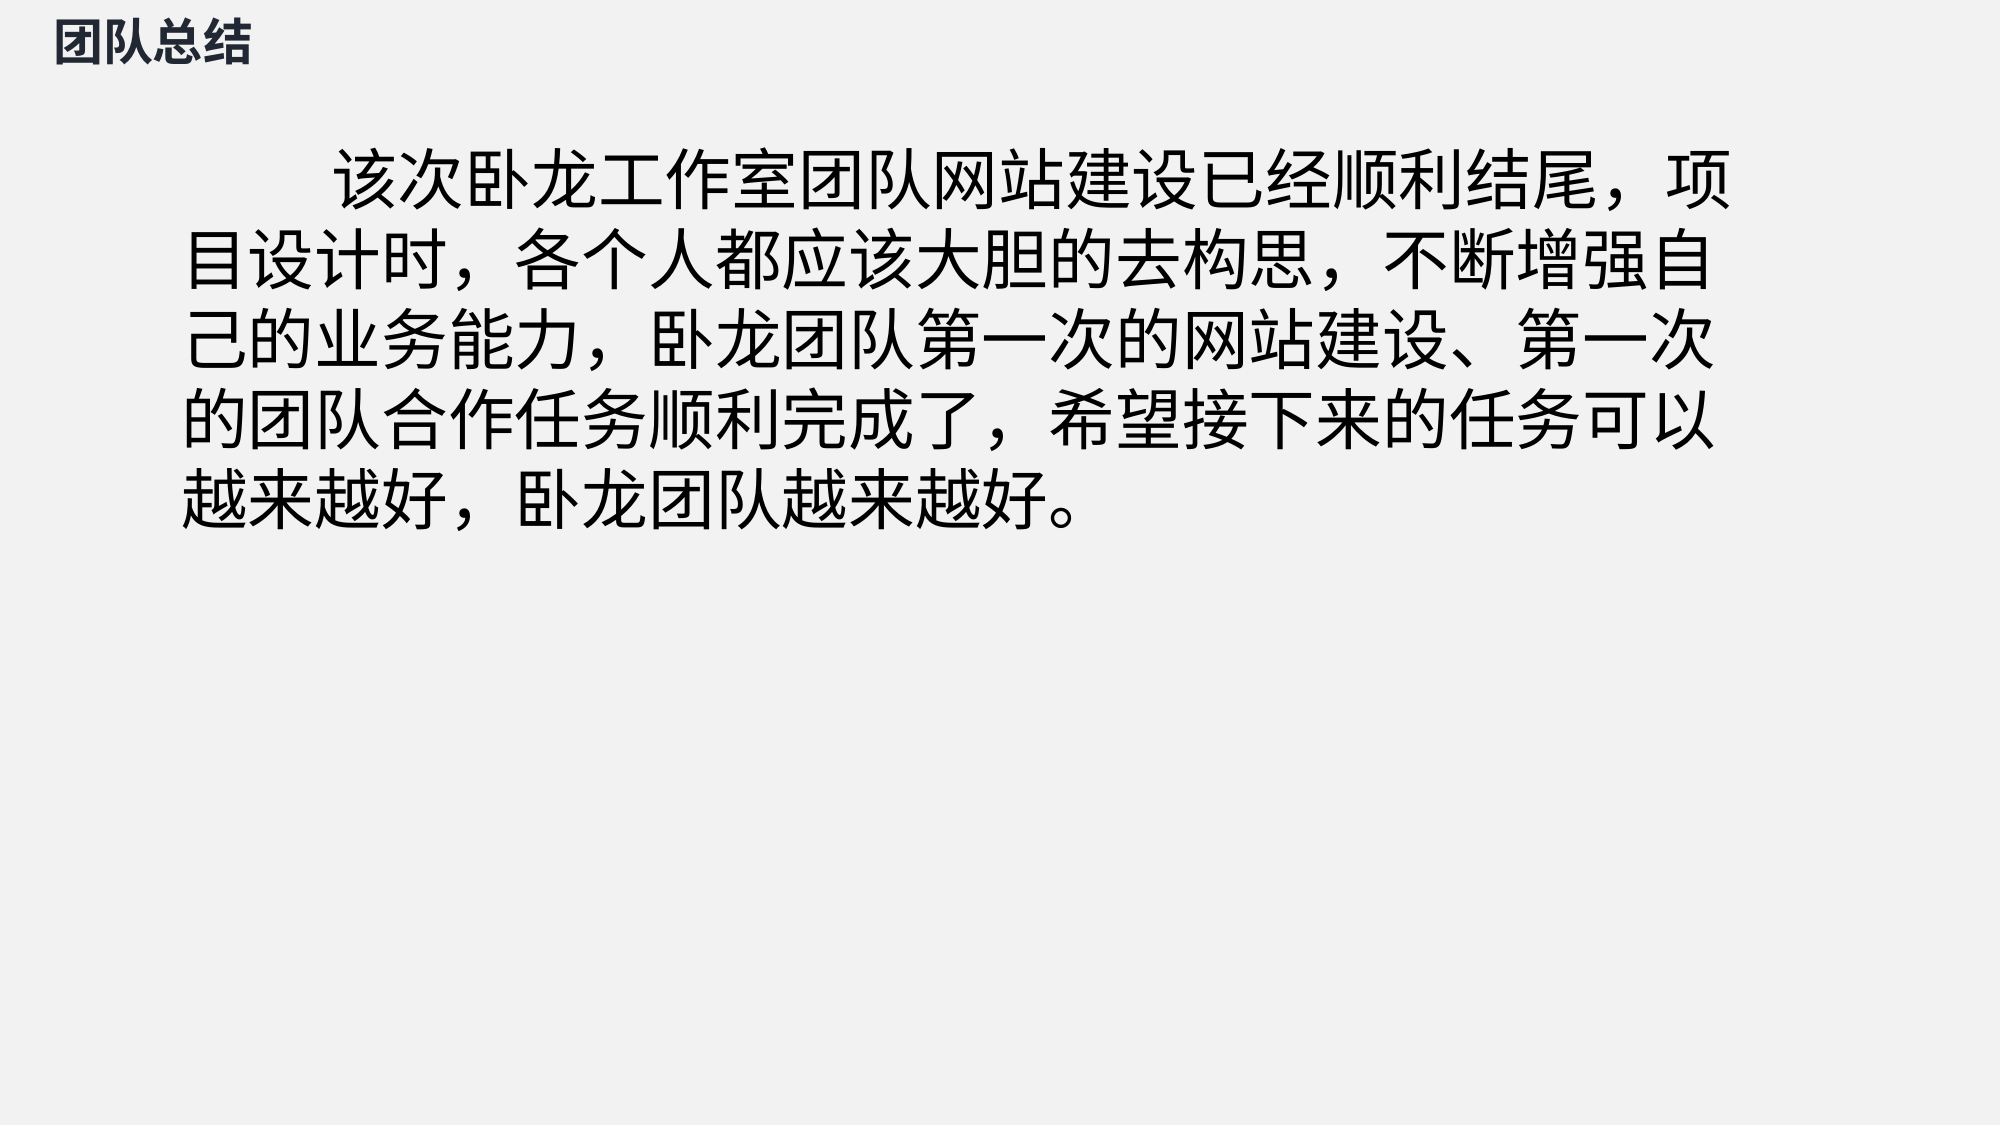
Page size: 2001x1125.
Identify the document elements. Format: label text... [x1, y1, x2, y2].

text_box 团队总结 [38, 3, 269, 78]
text_box 该次卧龙工作室团队网站建设已经顺利结尾，项目设计时，各个人都应该大胆的去构思，不断增强自己的业务能力，卧龙团队第一次的网站建设、第一次的团队合作任务顺利完成了，希望接下来的任务可以越来越好，卧龙团队越来越好。 [166, 130, 1752, 546]
